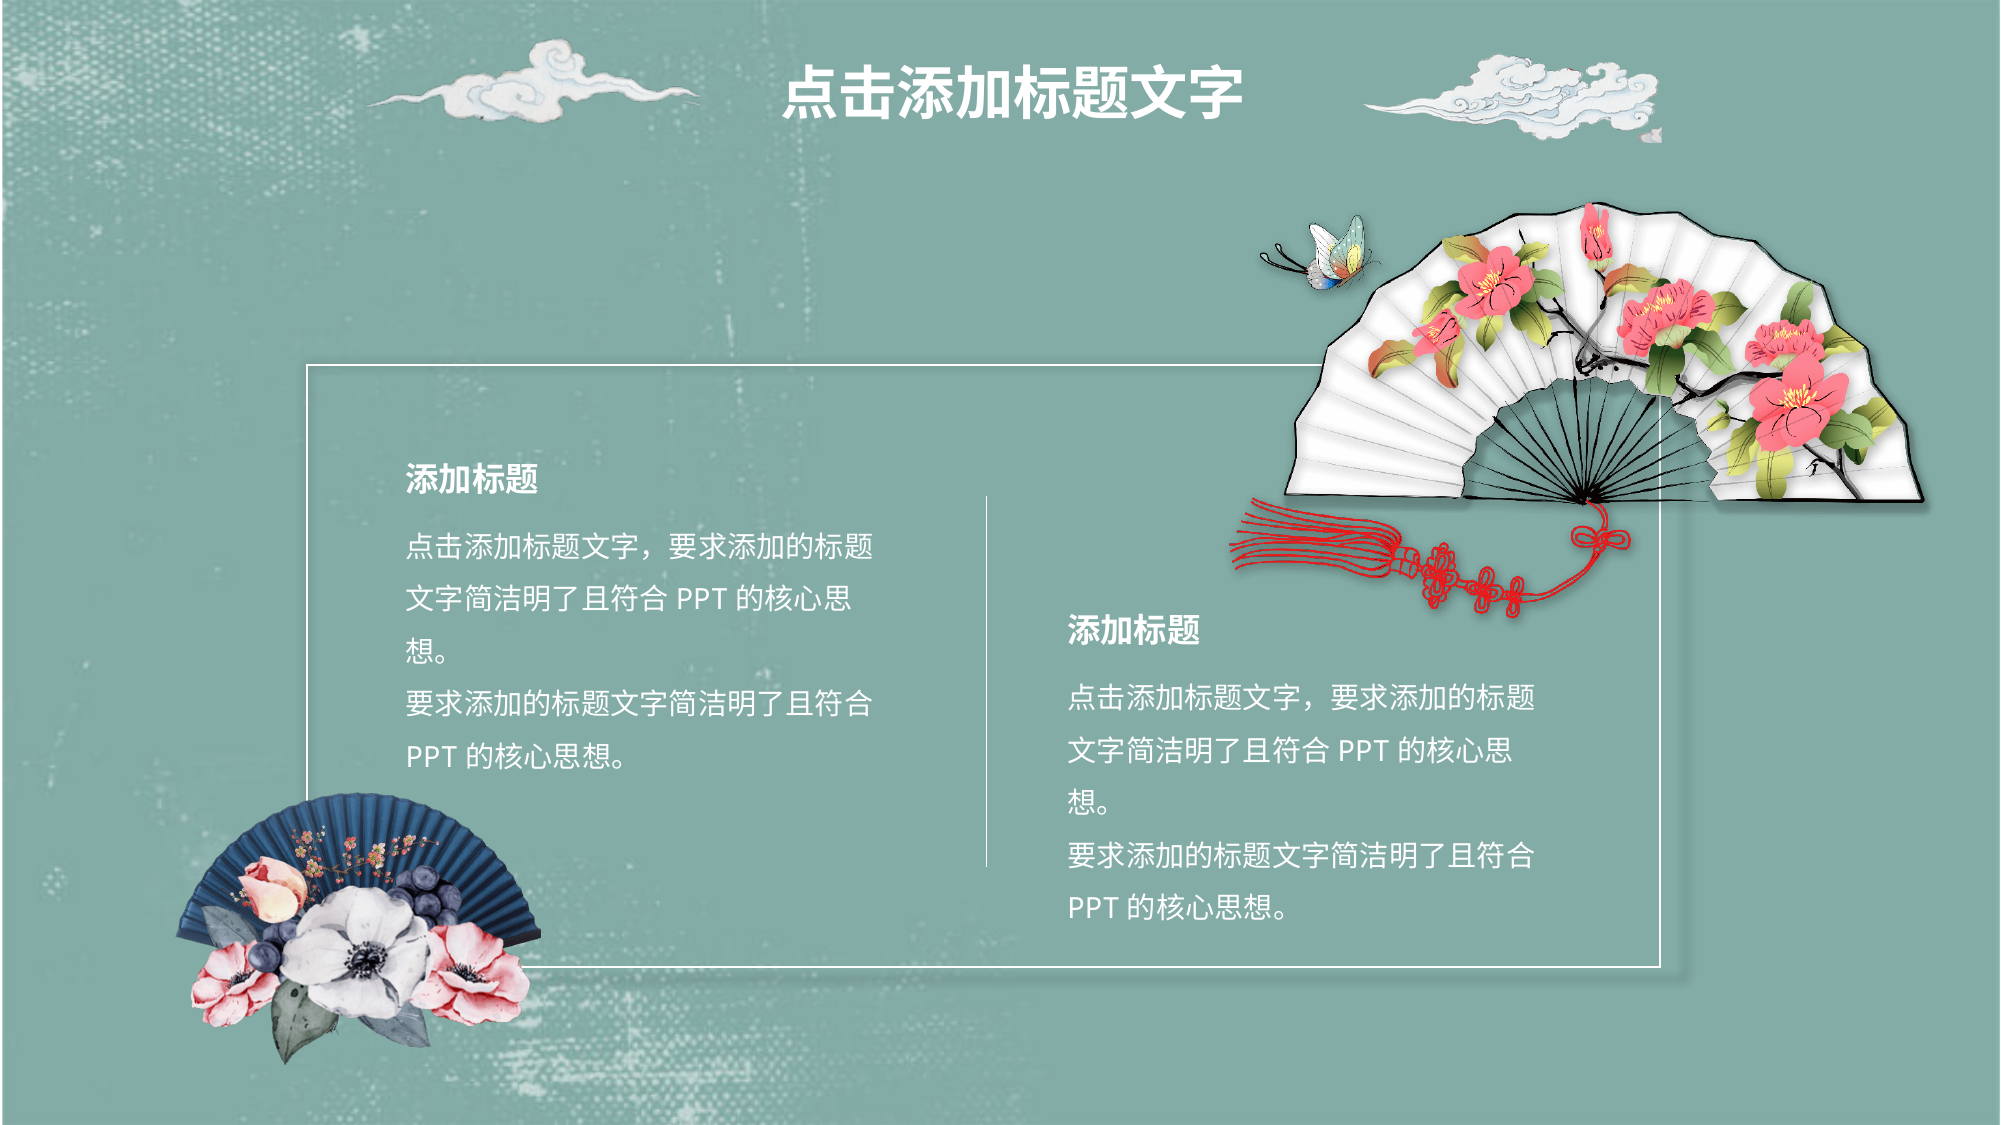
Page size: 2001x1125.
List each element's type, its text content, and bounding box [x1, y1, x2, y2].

text_box [306, 364, 1661, 968]
text_box 添加标题 [390, 450, 727, 503]
text_box 点击添加标题文字 [700, 49, 1326, 134]
text_box 点击添加标题文字，要求添加的标题文字简洁明了且符合PPT的核心思想。 要求添加的标题文字简洁明了且符合PPT的核心思想。 [1052, 654, 1551, 932]
text_box 添加标题 [1052, 601, 1389, 654]
picture [2, 0, 2001, 1125]
text_box 点击添加标题文字，要求添加的标题文字简洁明了且符合PPT的核心思想。 要求添加的标题文字简洁明了且符合PPT的核心思想。 [390, 503, 889, 781]
